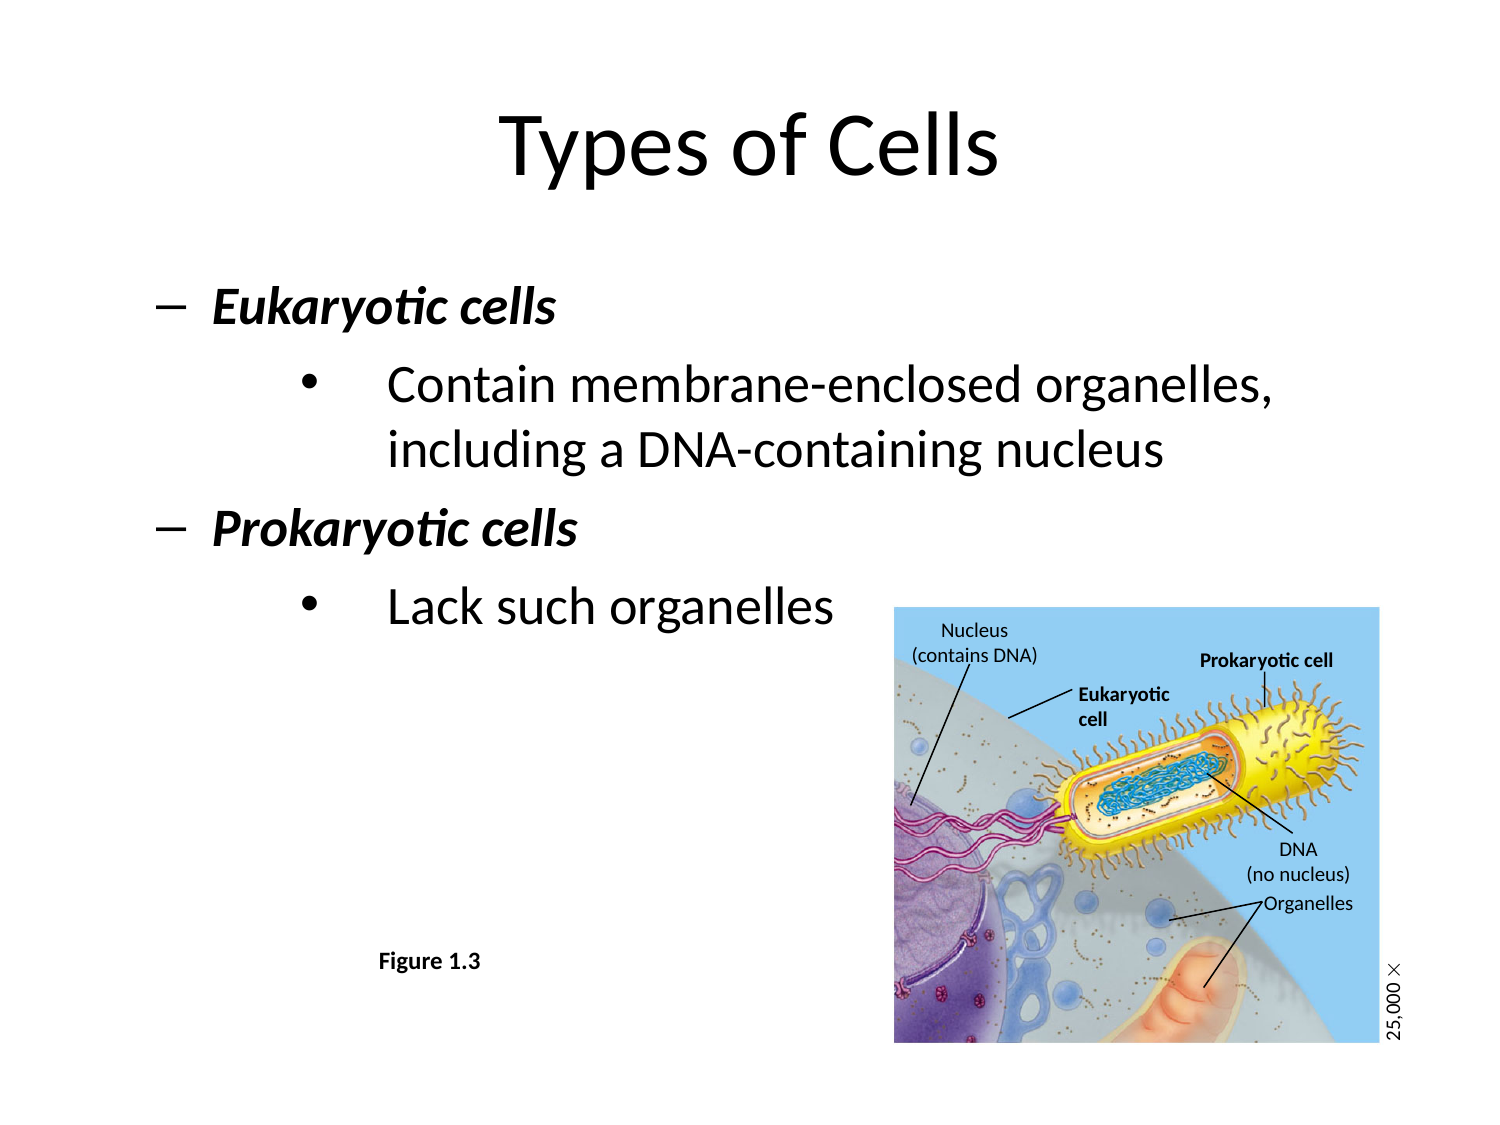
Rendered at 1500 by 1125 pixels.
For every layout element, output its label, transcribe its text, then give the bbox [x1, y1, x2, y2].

title Types of Cells [75, 45, 1425, 233]
list Eukaryotic cells Contain membrane-enclosed organelles, including a DNA-containing nucleus Prokaryotic cells Lack such organelles [75, 262, 1425, 1005]
text_box Figure 1.3 [364, 936, 496, 982]
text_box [879, 591, 1407, 1057]
